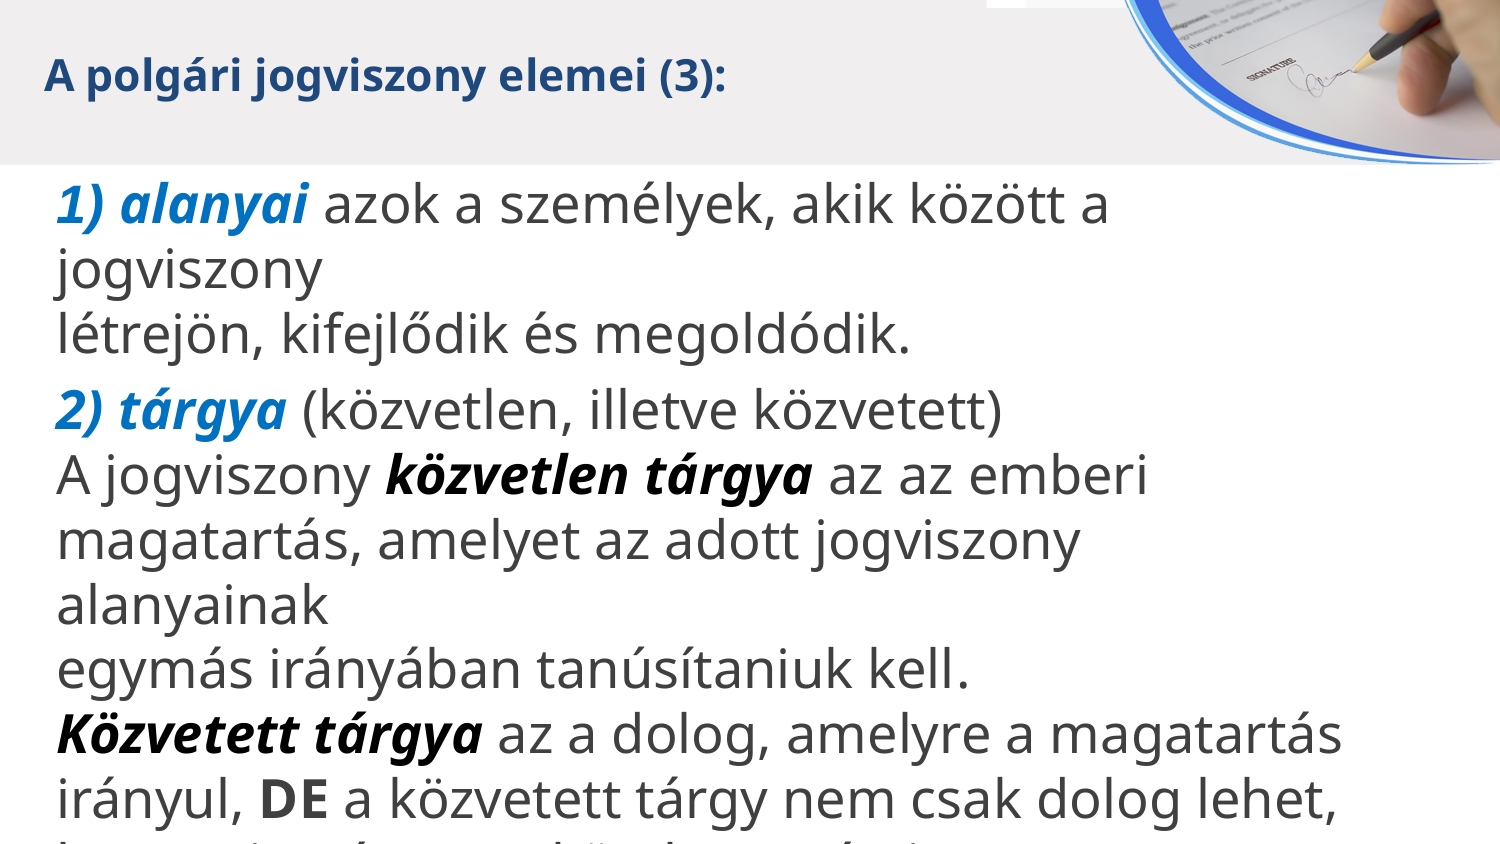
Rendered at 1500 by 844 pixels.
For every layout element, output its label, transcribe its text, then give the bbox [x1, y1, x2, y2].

list 1) alanyai azok a személyek, akik között a jogviszony létrejön, kifejlődik és megoldódik. 2) tárgya (közvetlen, illetve közvetett) A jogviszony közvetlen tárgya az az emberi magatartás, amelyet az adott jogviszony alanyainak egymás irányában tanúsítaniuk kell. Közvetett tárgya az a dolog, amelyre a magatartás irányul, DE a közvetett tárgy nem csak dolog lehet, hanem jog és/vagy kötelezettség is. [41, 161, 1377, 729]
picture [0, 0, 1500, 844]
list A polgári jogviszony elemei (3): [29, 13, 1500, 109]
